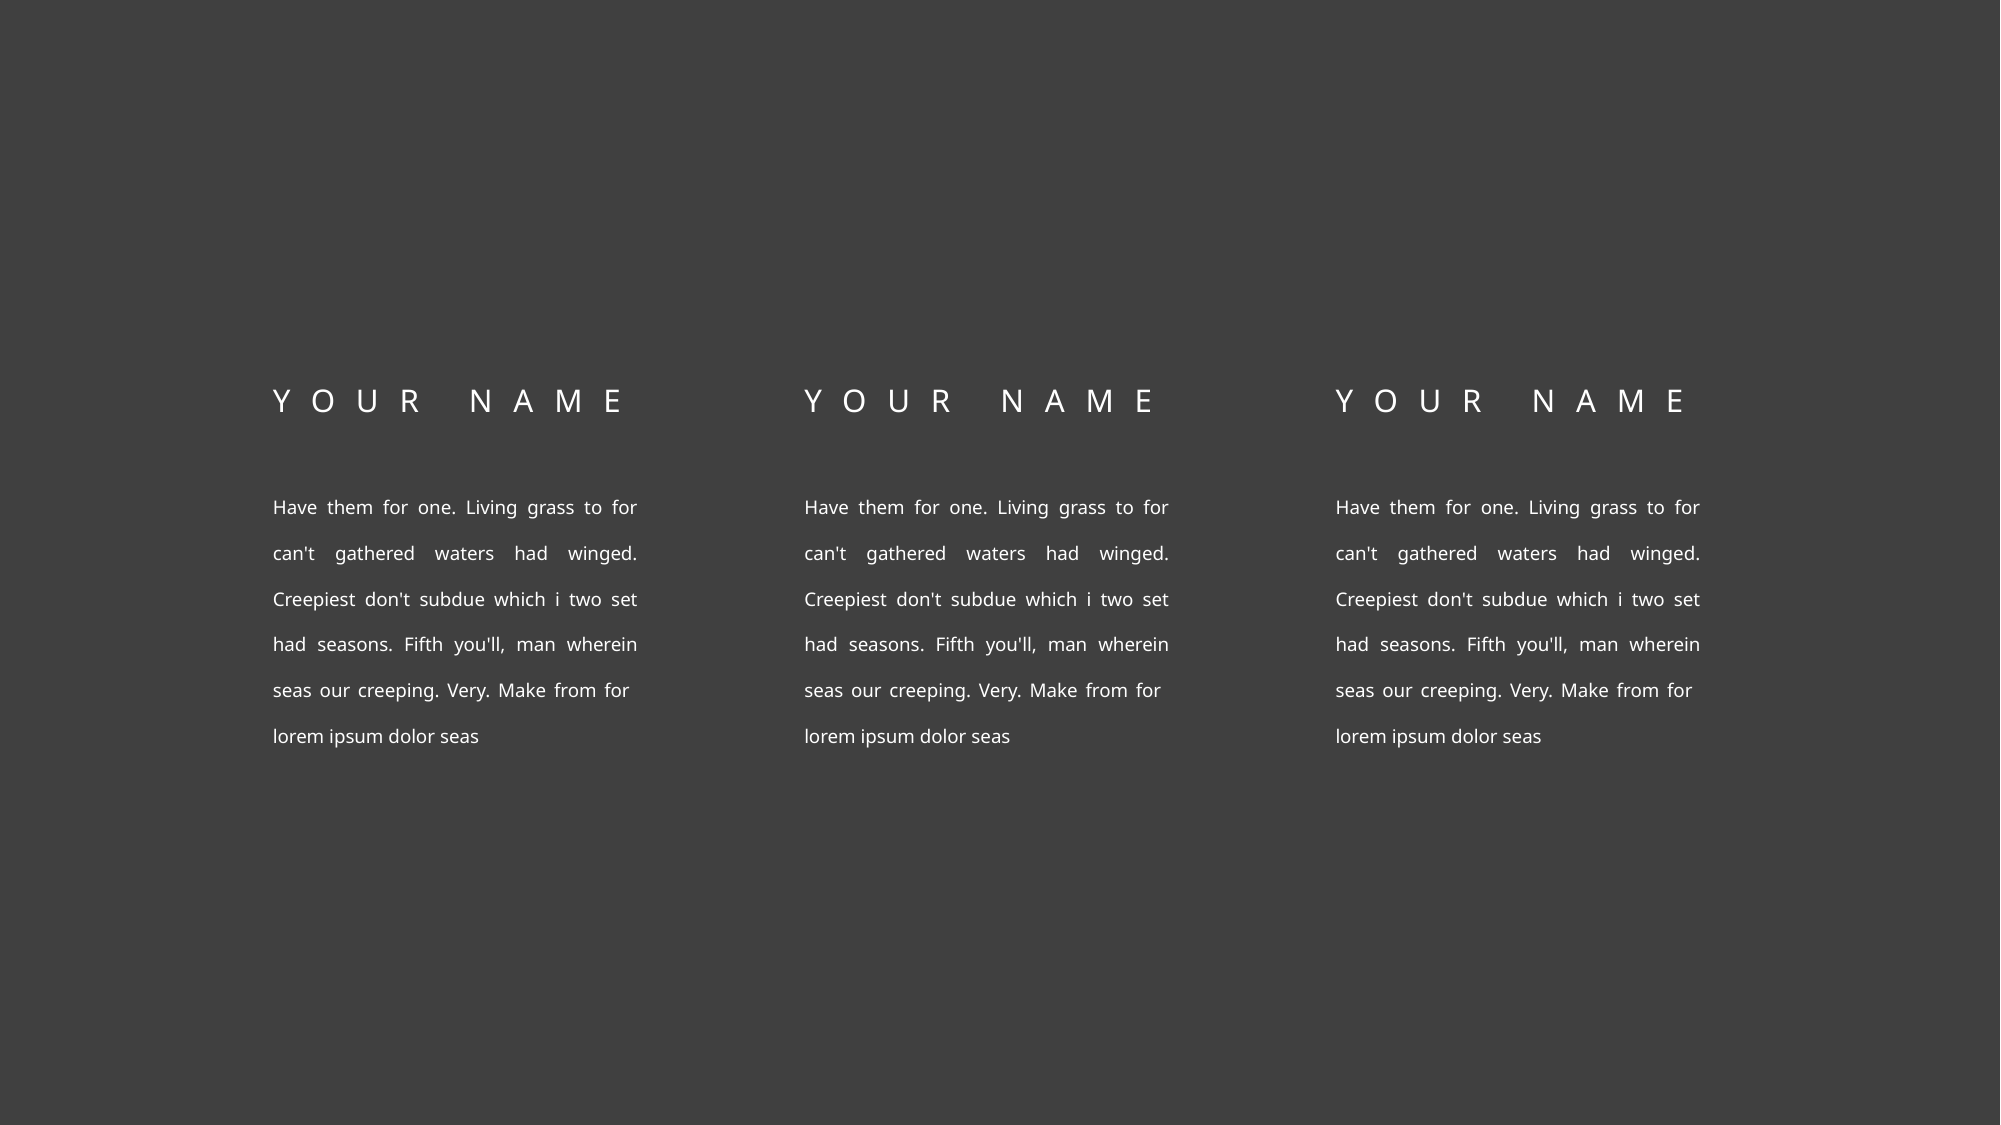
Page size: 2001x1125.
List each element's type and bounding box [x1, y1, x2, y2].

text_box [0, 0, 2000, 1125]
text_box [258, 374, 1761, 758]
